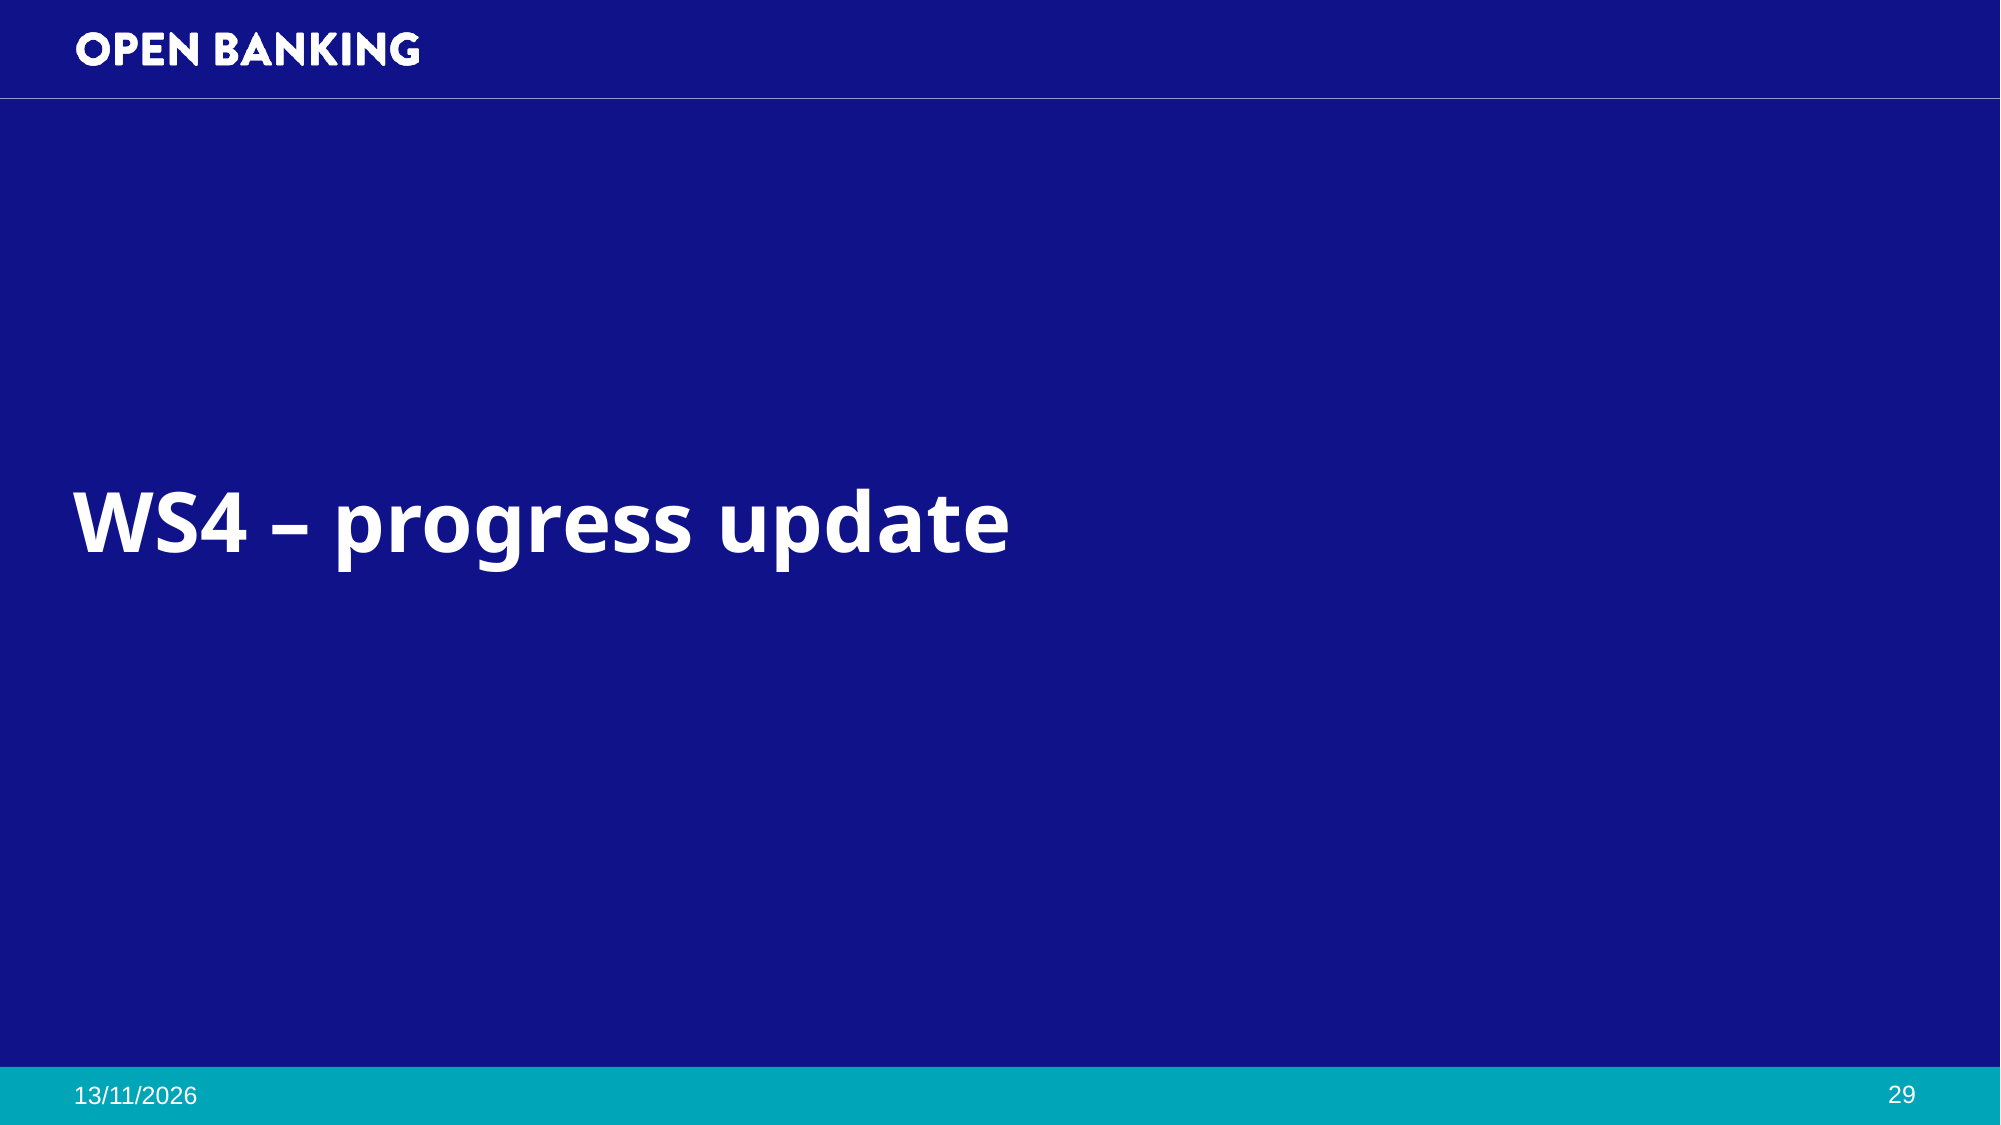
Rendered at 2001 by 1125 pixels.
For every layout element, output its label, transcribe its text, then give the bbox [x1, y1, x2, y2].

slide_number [59, 1065, 509, 1125]
footer [662, 1064, 1338, 1124]
title WS4 – progress update [59, 105, 1750, 576]
slide_number 29 [1412, 1064, 1932, 1124]
picture [43, 0, 452, 99]
